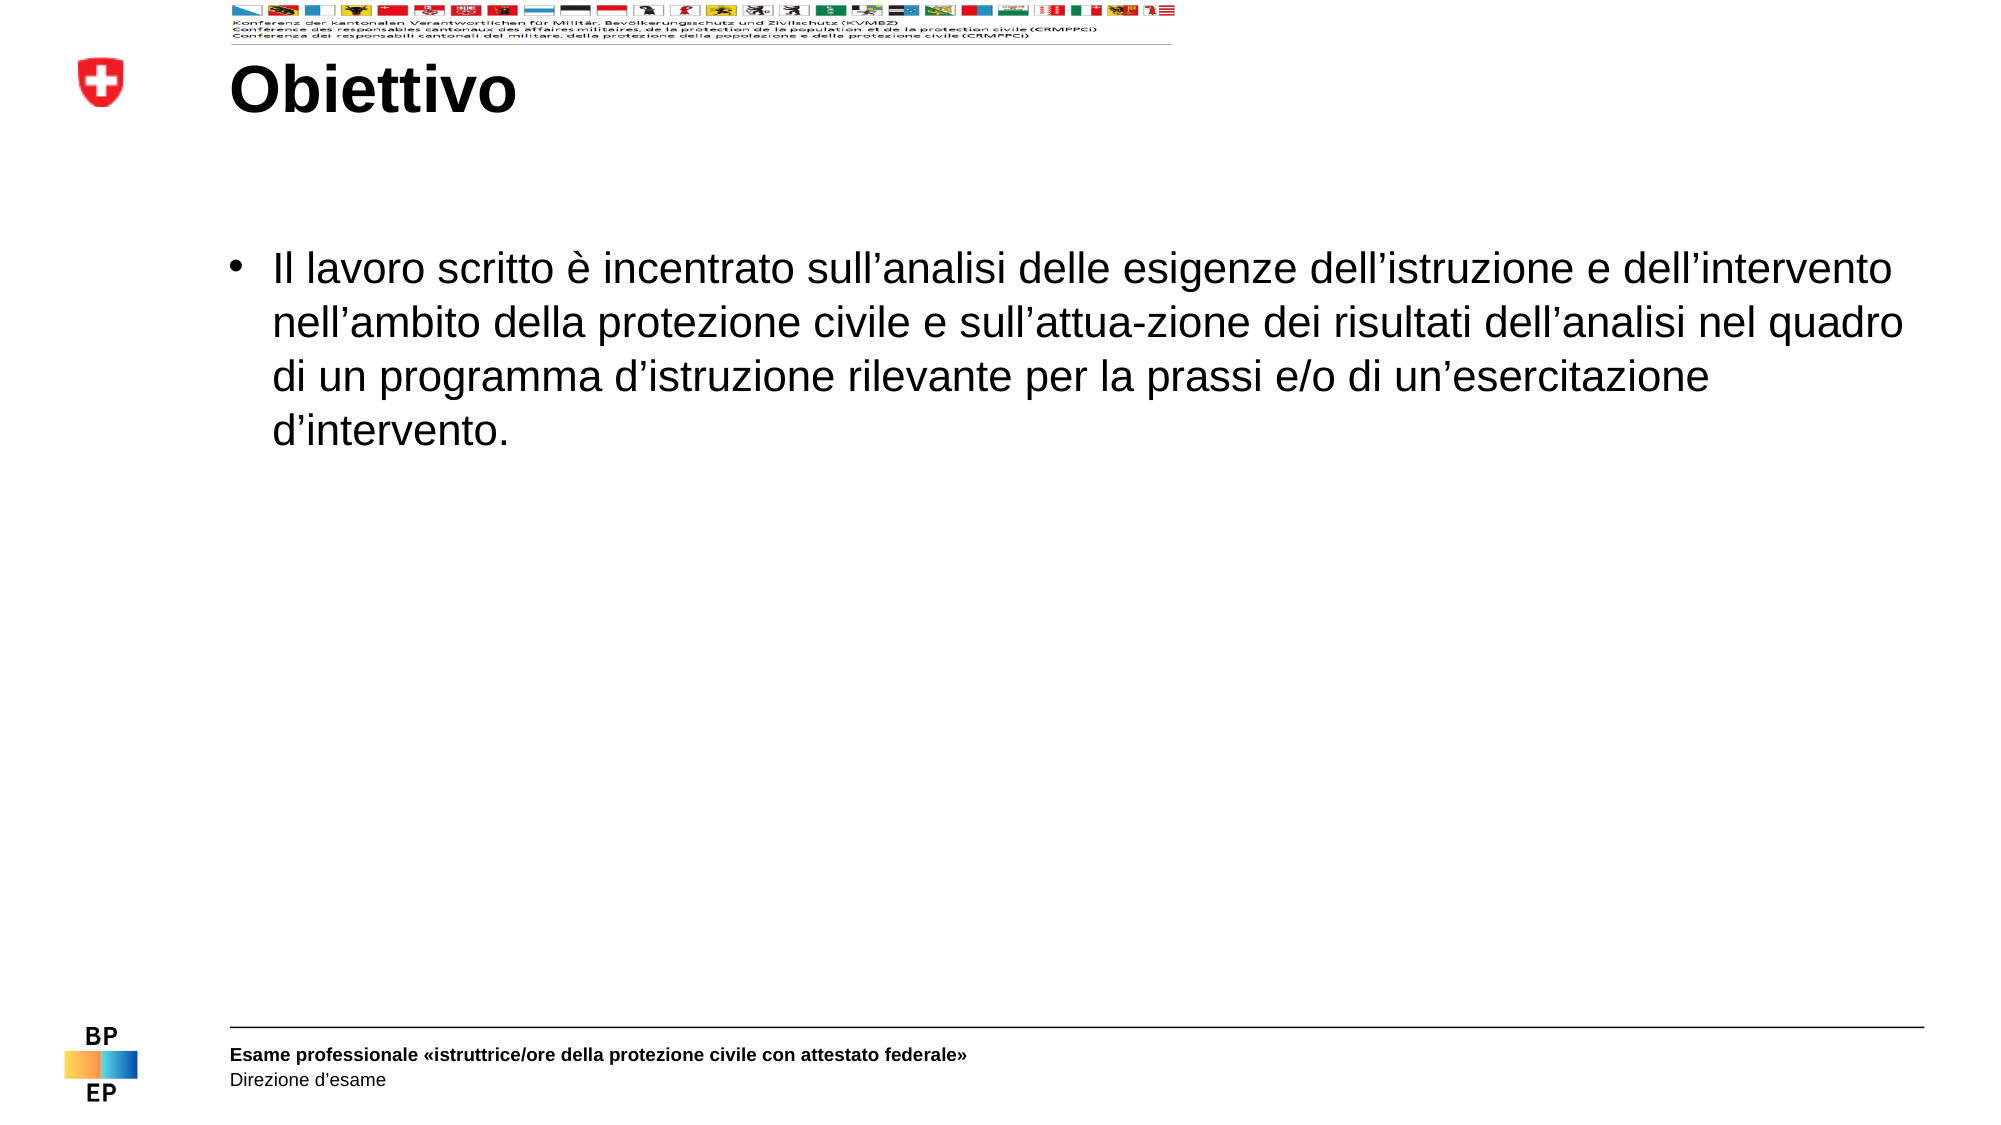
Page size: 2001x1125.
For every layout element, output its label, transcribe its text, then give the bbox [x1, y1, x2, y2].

footer Esame professionale «istruttrice/ore della protezione civile con attestato federale» Direzione d’esame [229, 1040, 1177, 1088]
title Obiettivo [229, 50, 1922, 199]
picture [61, 1021, 140, 1106]
list Il lavoro scritto è incentrato sull’analisi delle esigenze dell’istruzione e dell’intervento nell’ambito della protezione civile e sull’attua-zione dei risultati dell’analisi nel quadro di un programma d’istruzione rilevante per la prassi e/o di un’esercitazione d’intervento. [228, 237, 1922, 981]
picture [229, 4, 1175, 46]
